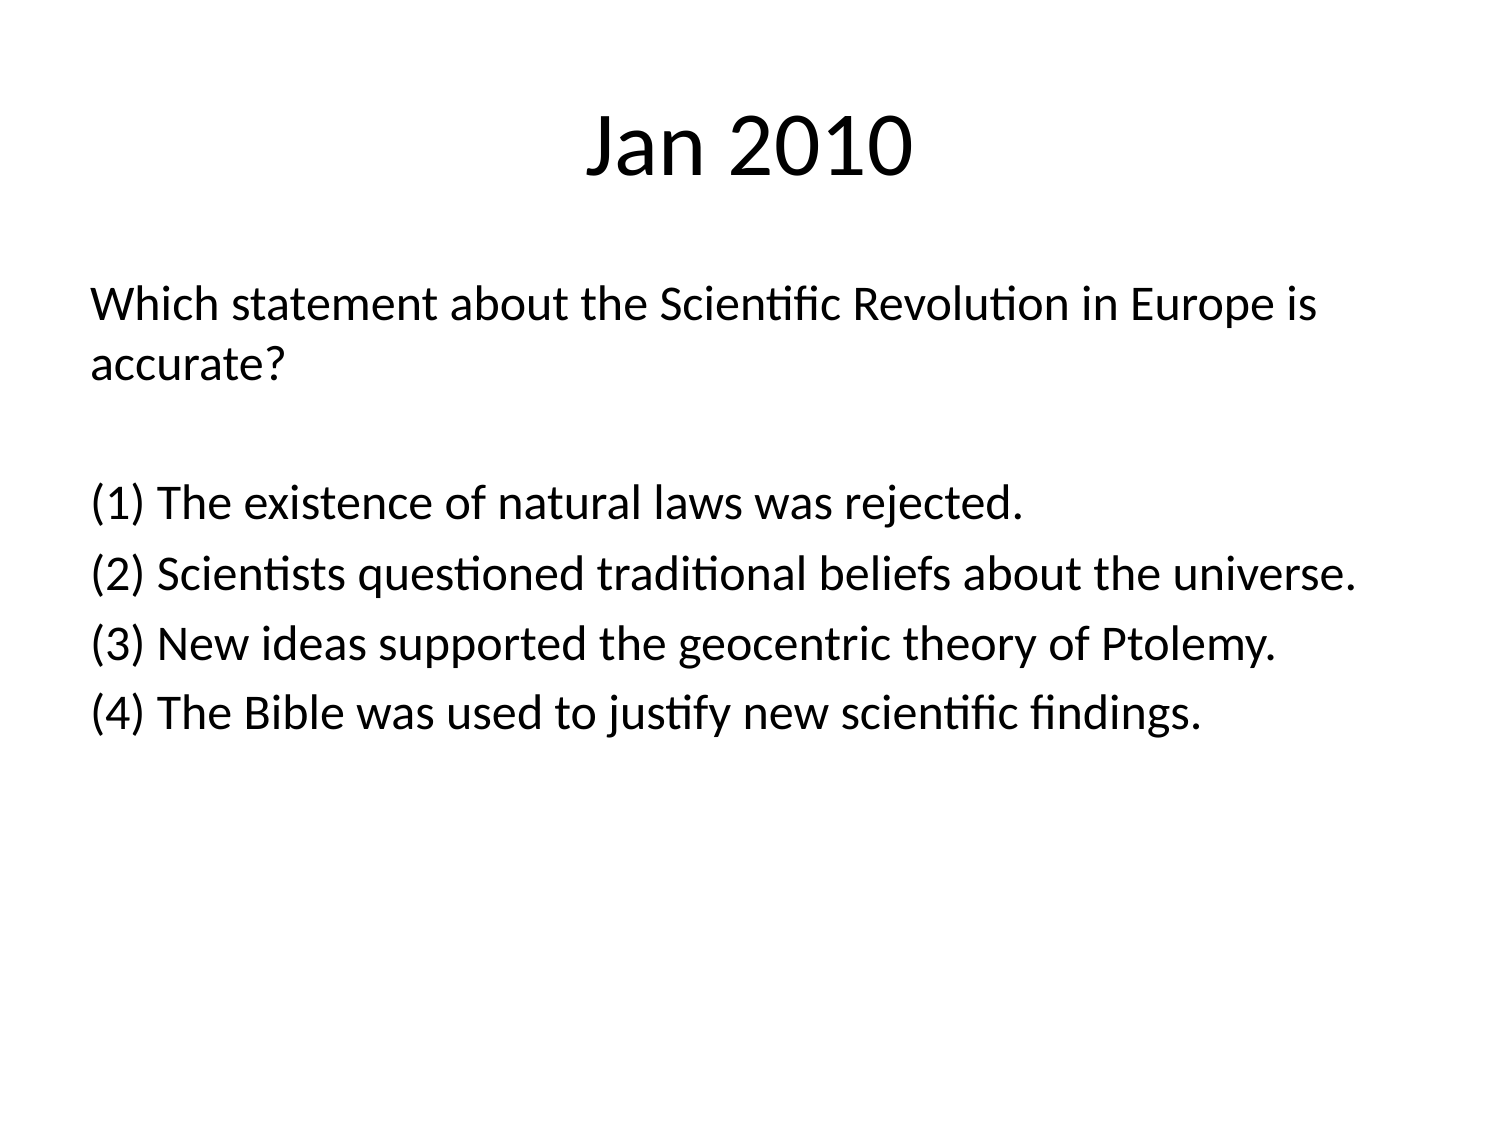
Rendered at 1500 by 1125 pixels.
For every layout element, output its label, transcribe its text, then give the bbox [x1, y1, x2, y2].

title Jan 2010 [75, 45, 1425, 233]
list Which statement about the Scientific Revolution in Europe is accurate? (1) The existence of natural laws was rejected. (2) Scientists questioned traditional beliefs about the universe. (3) New ideas supported the geocentric theory of Ptolemy. (4) The Bible was used to justify new scientific findings. [75, 262, 1425, 1005]
